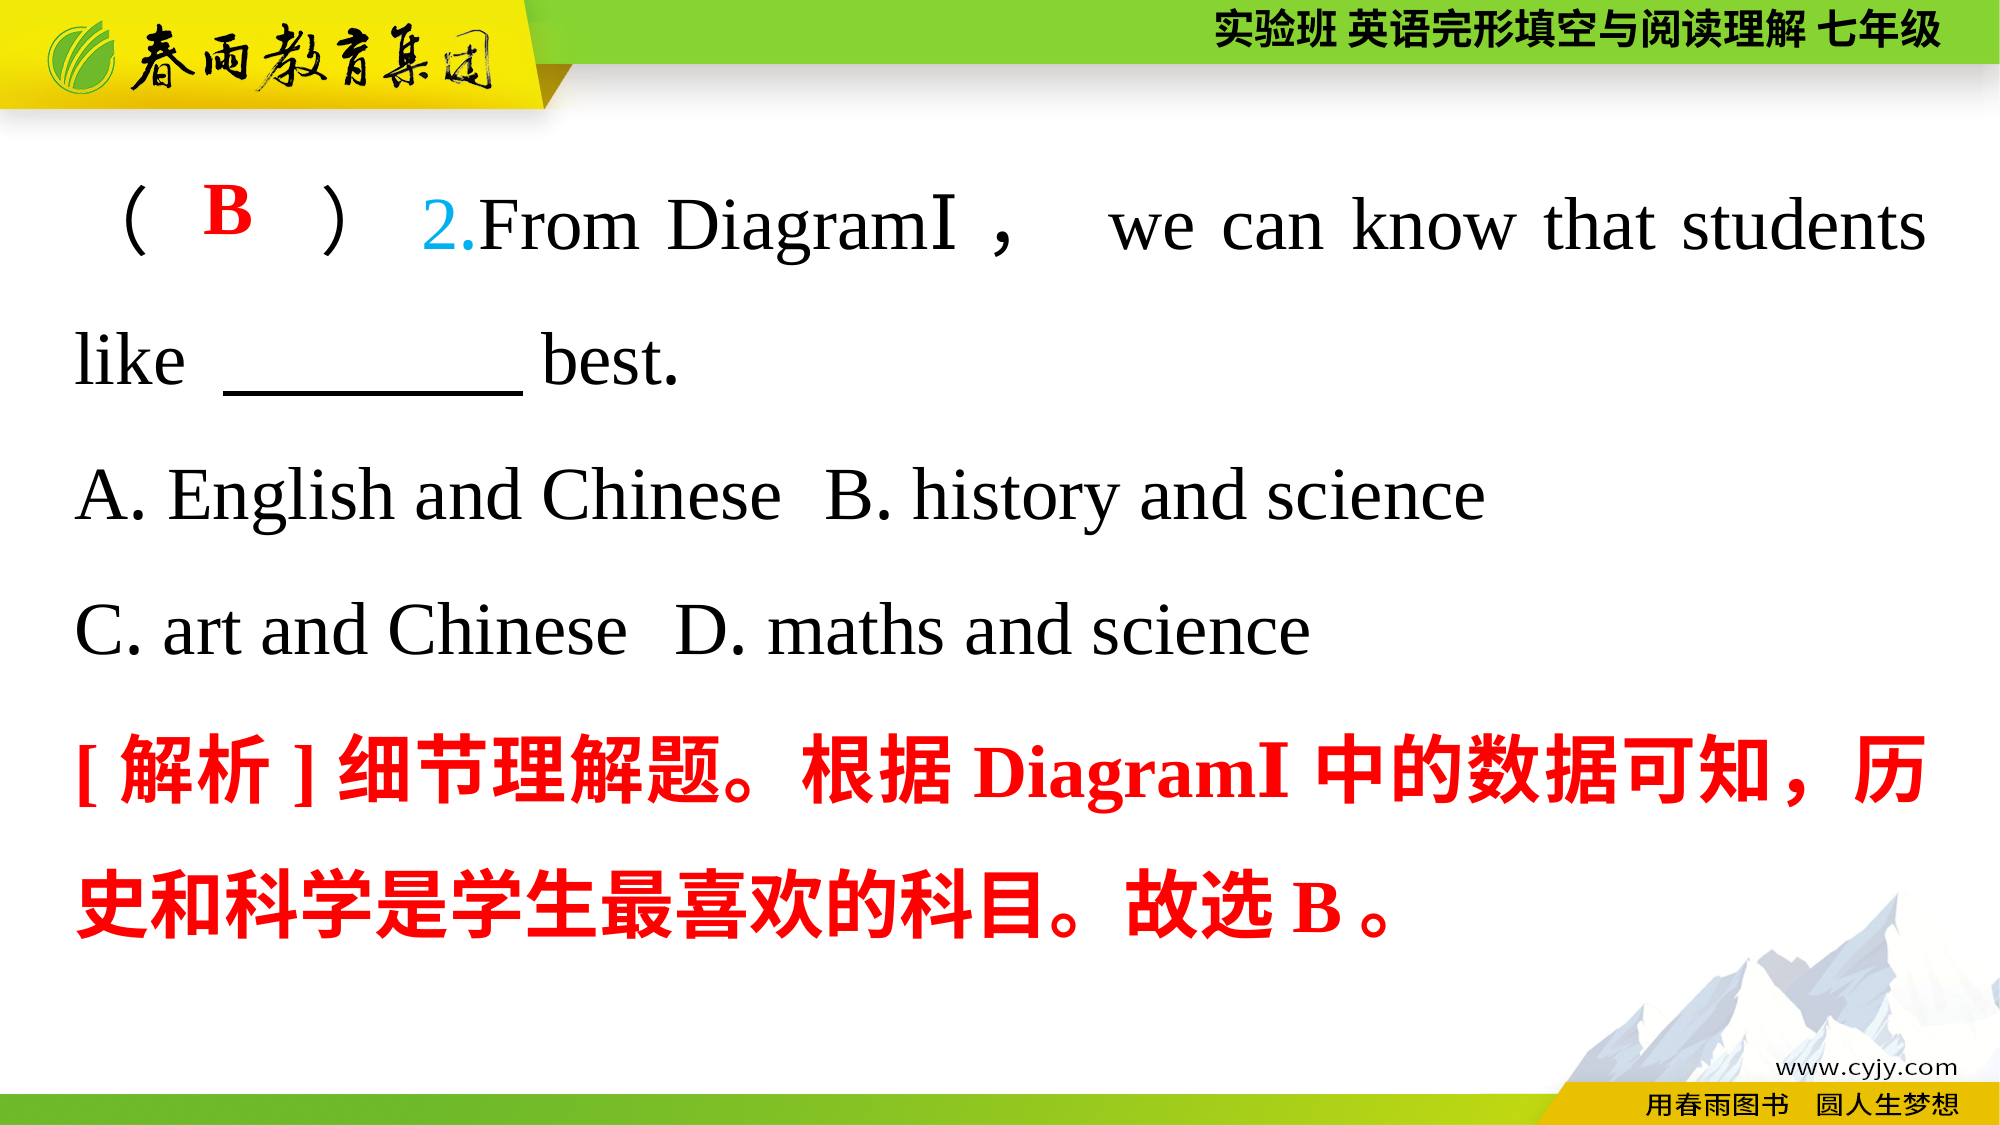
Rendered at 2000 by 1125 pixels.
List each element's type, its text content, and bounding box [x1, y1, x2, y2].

list （ ）2.From DiagramⅠ， we can know that students like best. A. English and Chinese B. history and science C. art and Chinese D. maths and science [59, 122, 1944, 666]
picture [0, 0, 2000, 1125]
text_box [解析]细节理解题。根据DiagramⅠ中的数据可知，历史和科学是学生最喜欢的科目。故选B。 [59, 669, 1944, 955]
text_box B [188, 152, 269, 258]
